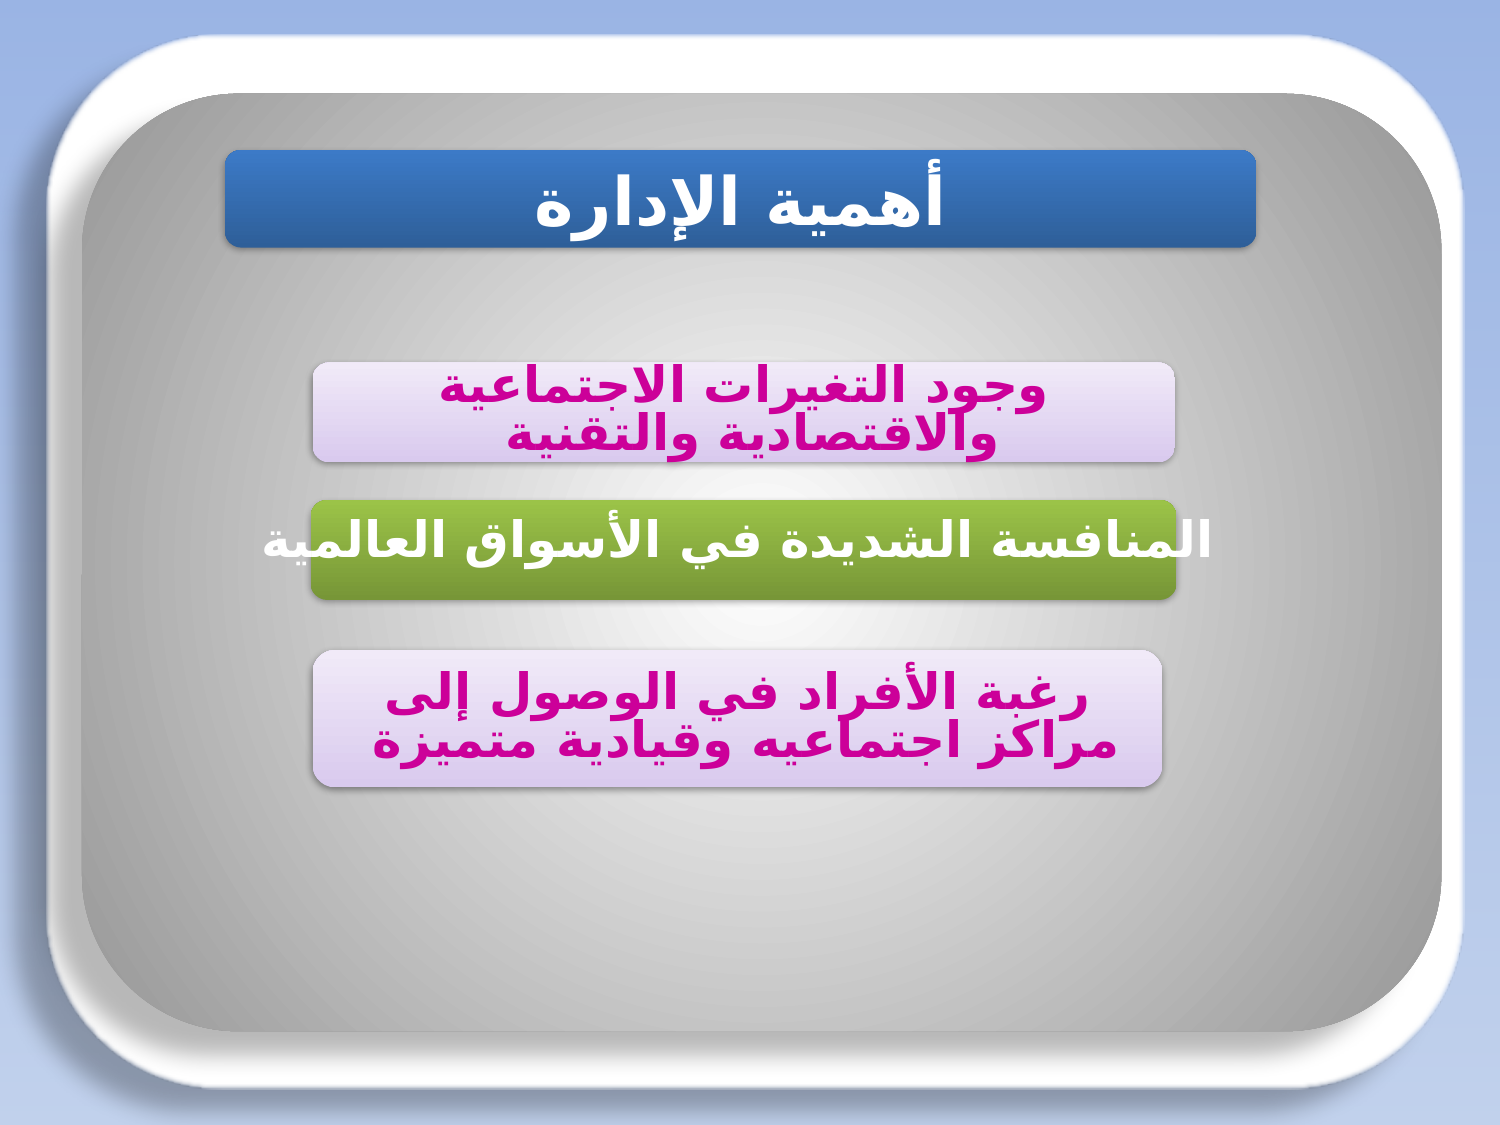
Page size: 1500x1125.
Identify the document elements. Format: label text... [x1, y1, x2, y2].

text_box [49, 34, 1468, 1089]
text_box رغبة الأفراد في الوصول إلى مراكز اجتماعيه وقيادية متميزة [311, 649, 1164, 789]
text_box أهمية الإدارة [224, 149, 1257, 248]
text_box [237, 499, 1238, 601]
text_box [79, 91, 1444, 1034]
text_box [0, 0, 1500, 1125]
footer اعداد / أ. غادة الرشيد [512, 1042, 988, 1103]
text_box وجود التغيرات الاجتماعية والاقتصادية والتقنية [311, 361, 1176, 464]
